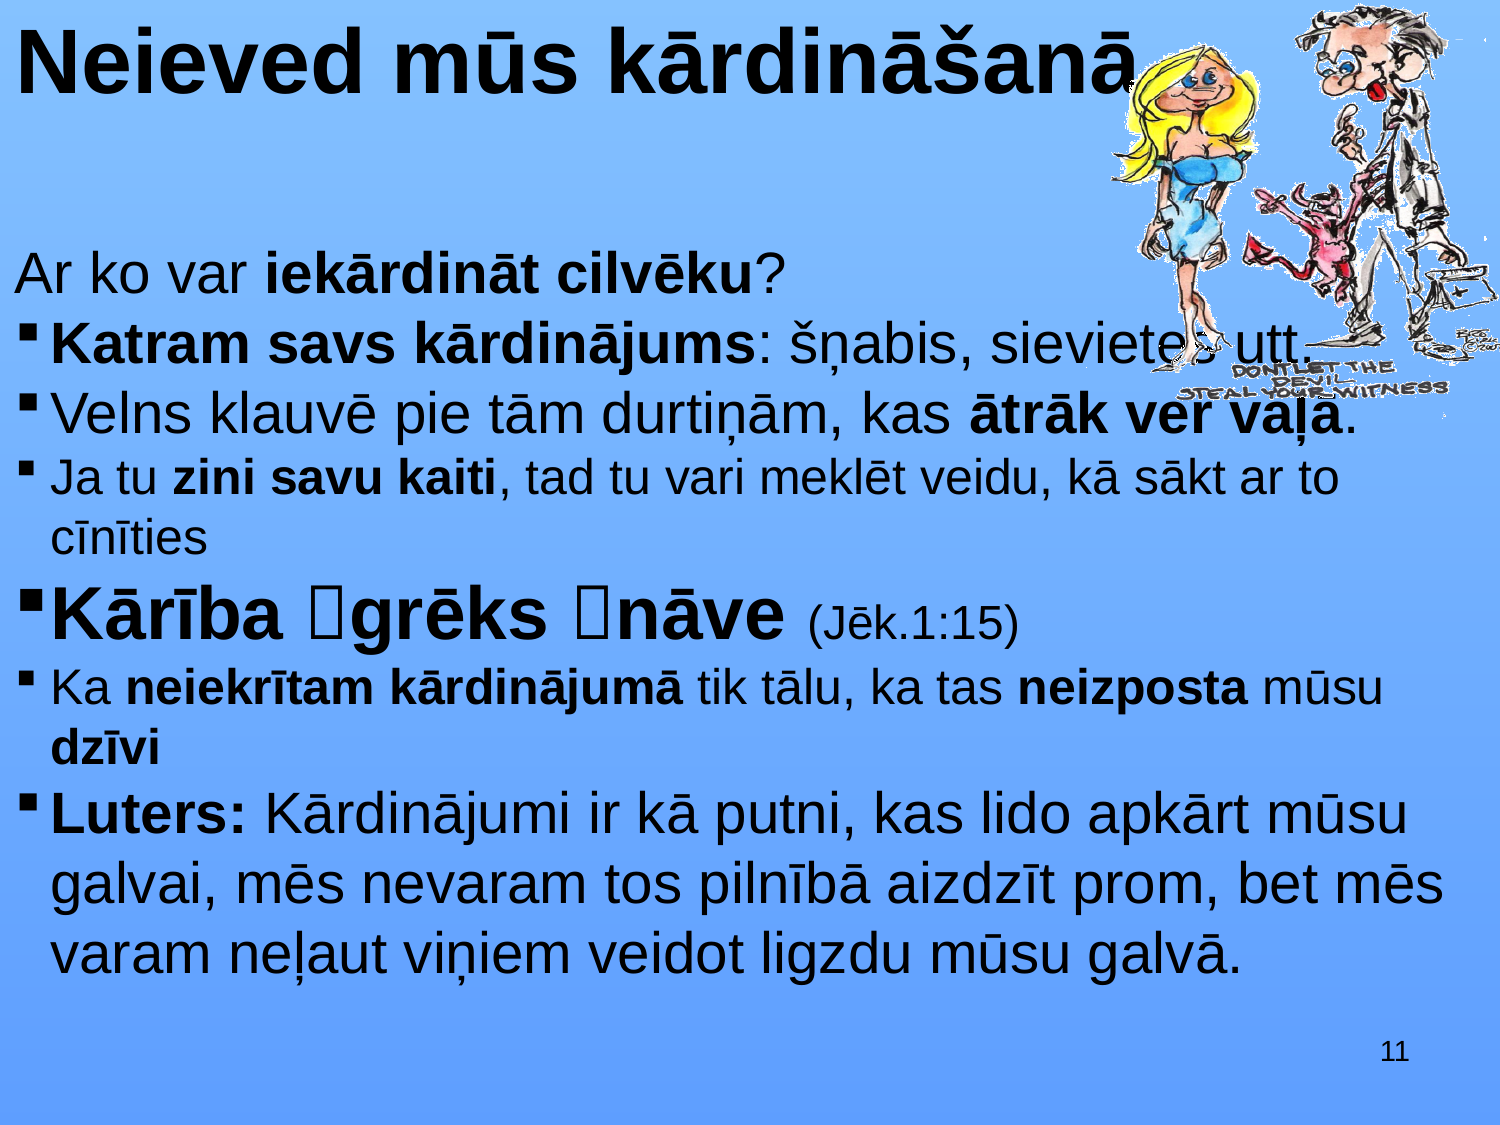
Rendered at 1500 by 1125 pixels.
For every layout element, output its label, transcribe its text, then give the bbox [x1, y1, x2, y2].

title Neieved mūs kārdināšanā [0, 0, 1064, 114]
text_box 11 [1074, 1024, 1425, 1103]
text_box Ar ko var iekārdināt cilvēku? Katram savs kārdinājums: šņabis, sievietes utt. Velns klauvē pie tām durtiņām, kas ātrāk ver vaļā. Ja tu zini savu kaiti, tad tu vari meklēt veidu, kā sākt ar to cīnīties Kārība grēks nāve (Jēk.1:15) Ka neiekrītam kārdinājumā tik tālu, ka tas neizposta mūsu dzīvi Luters: Kārdinājumi ir kā putni, kas lido apkārt mūsu galvai, mēs nevaram tos pilnībā aizdzīt prom, bet mēs varam neļaut viņiem veidot ligzdu mūsu galvā. [0, 227, 1500, 1053]
picture [1066, 0, 1500, 423]
